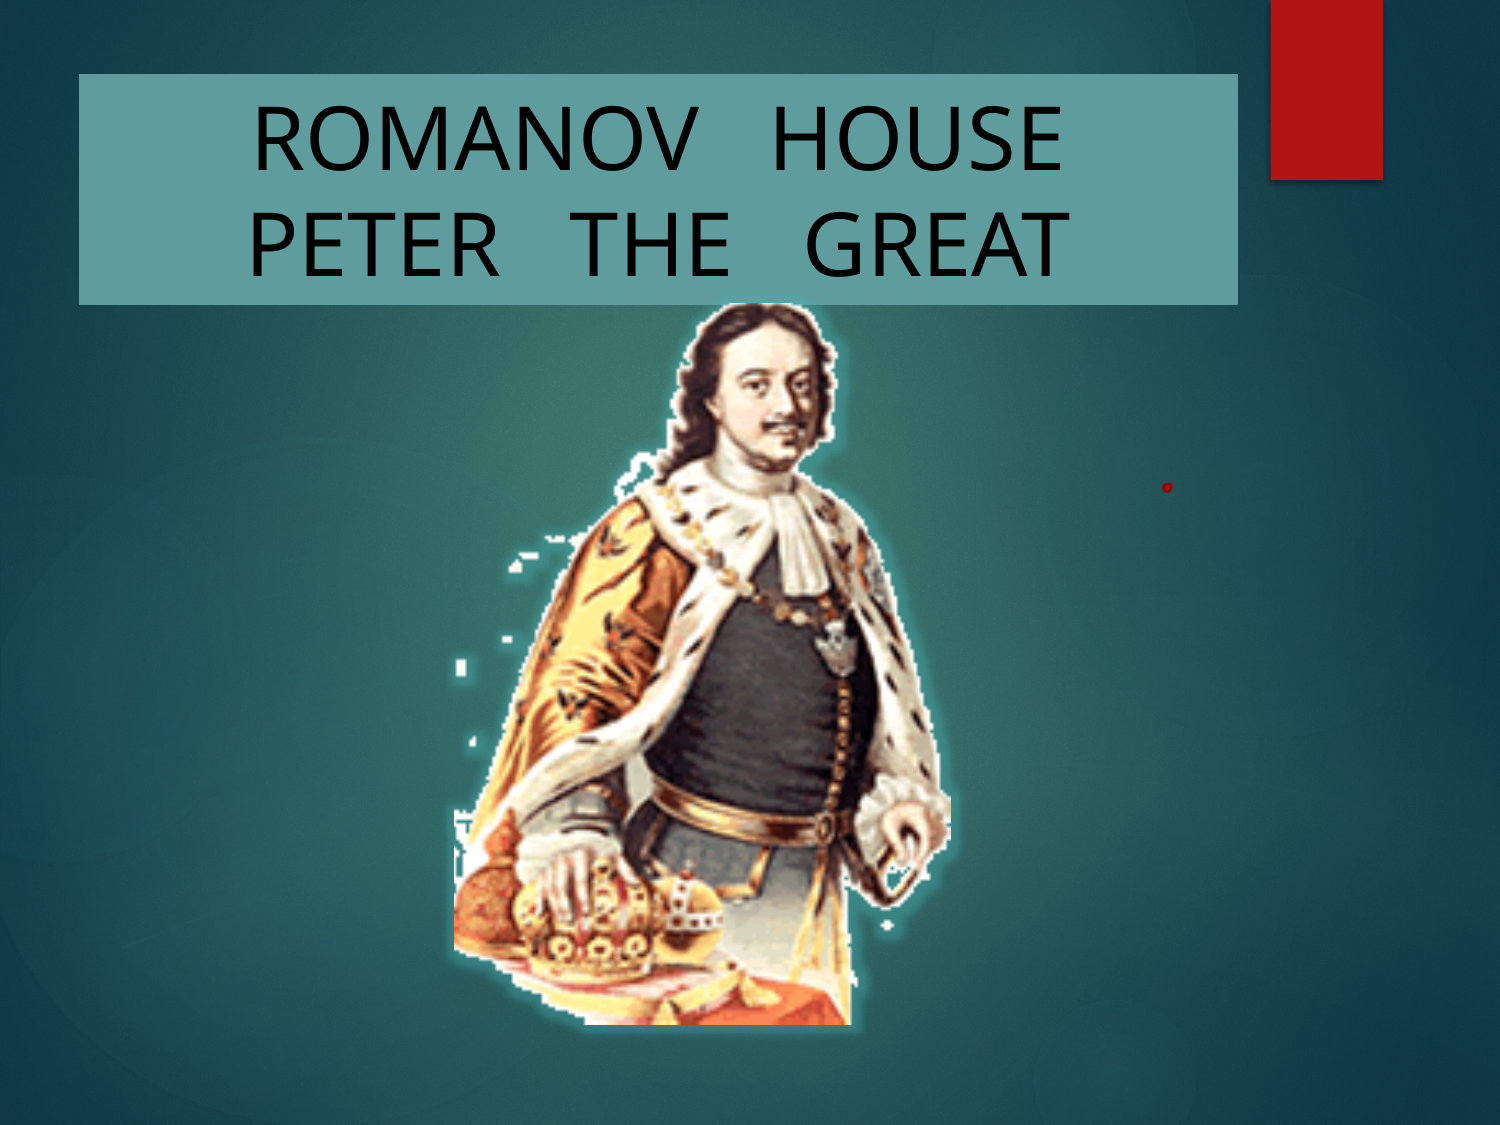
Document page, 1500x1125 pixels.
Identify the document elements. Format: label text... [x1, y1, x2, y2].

text_box [1161, 482, 1173, 494]
picture [454, 303, 951, 1026]
title ROMANOV HOUSE PETER THE GREAT [79, 74, 1238, 305]
